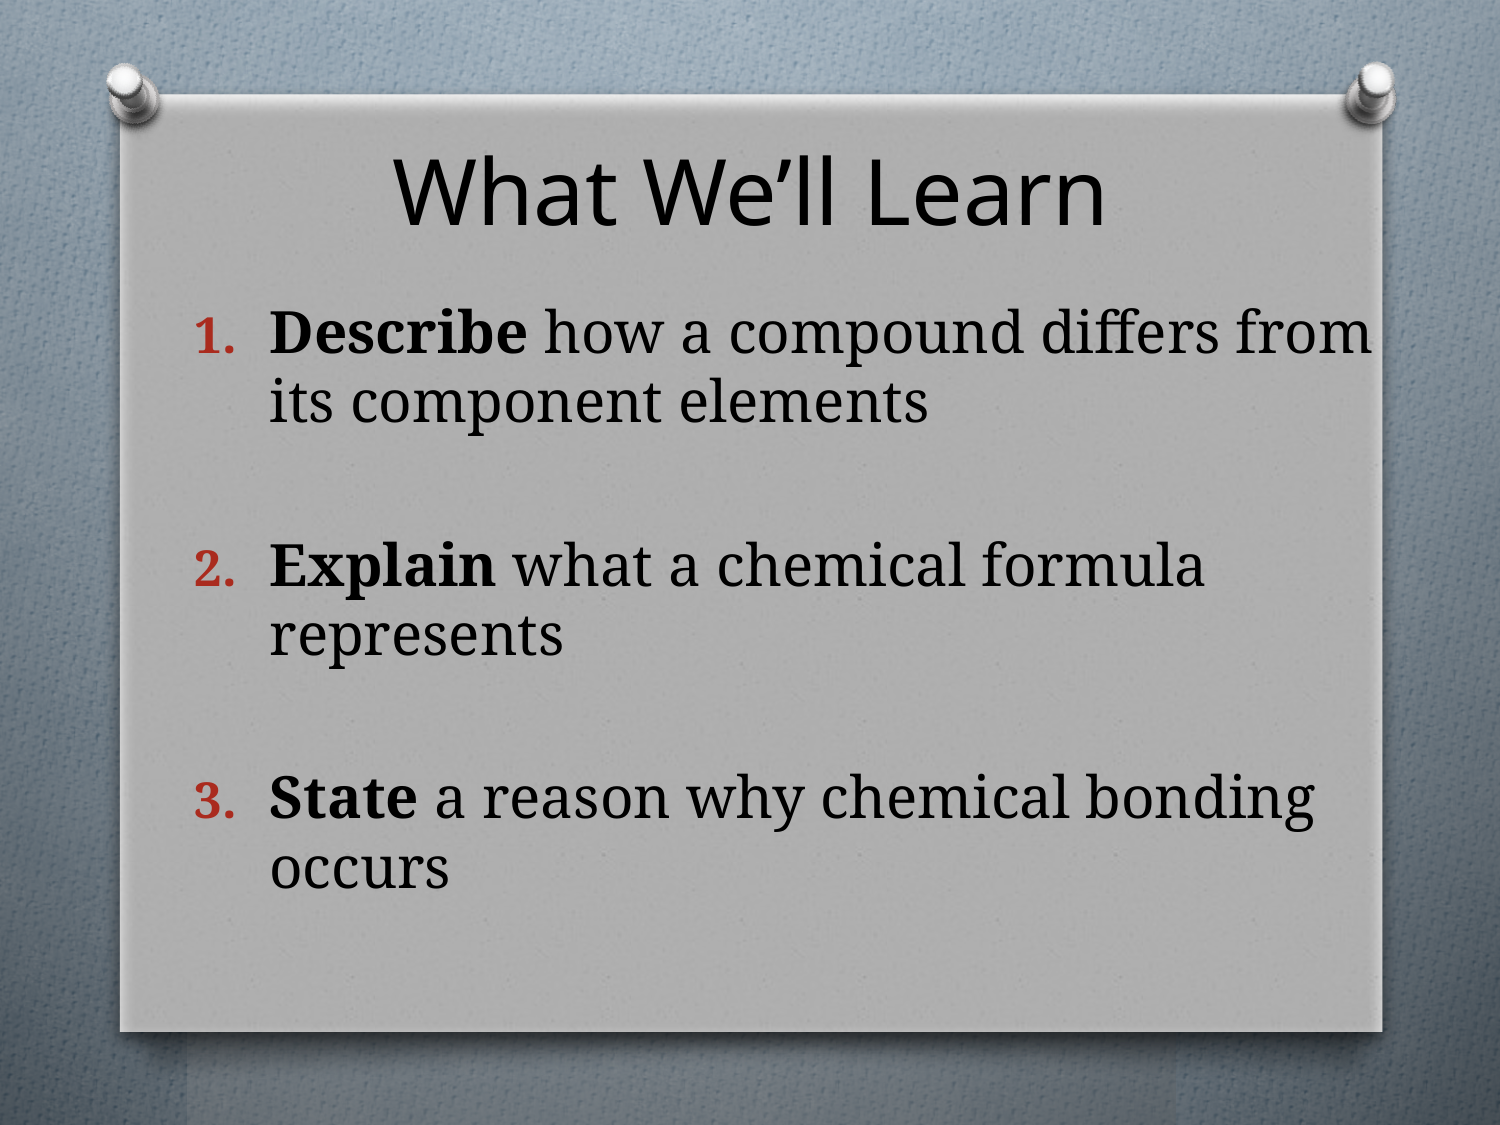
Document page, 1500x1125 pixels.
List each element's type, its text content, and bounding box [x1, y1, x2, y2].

picture [1317, 35, 1439, 156]
title What We’ll Learn [179, 90, 1323, 287]
list Describe how a compound differs from its component elements Explain what a chemical formula represents State a reason why chemical bonding occurs [179, 287, 1407, 989]
picture [75, 29, 198, 153]
